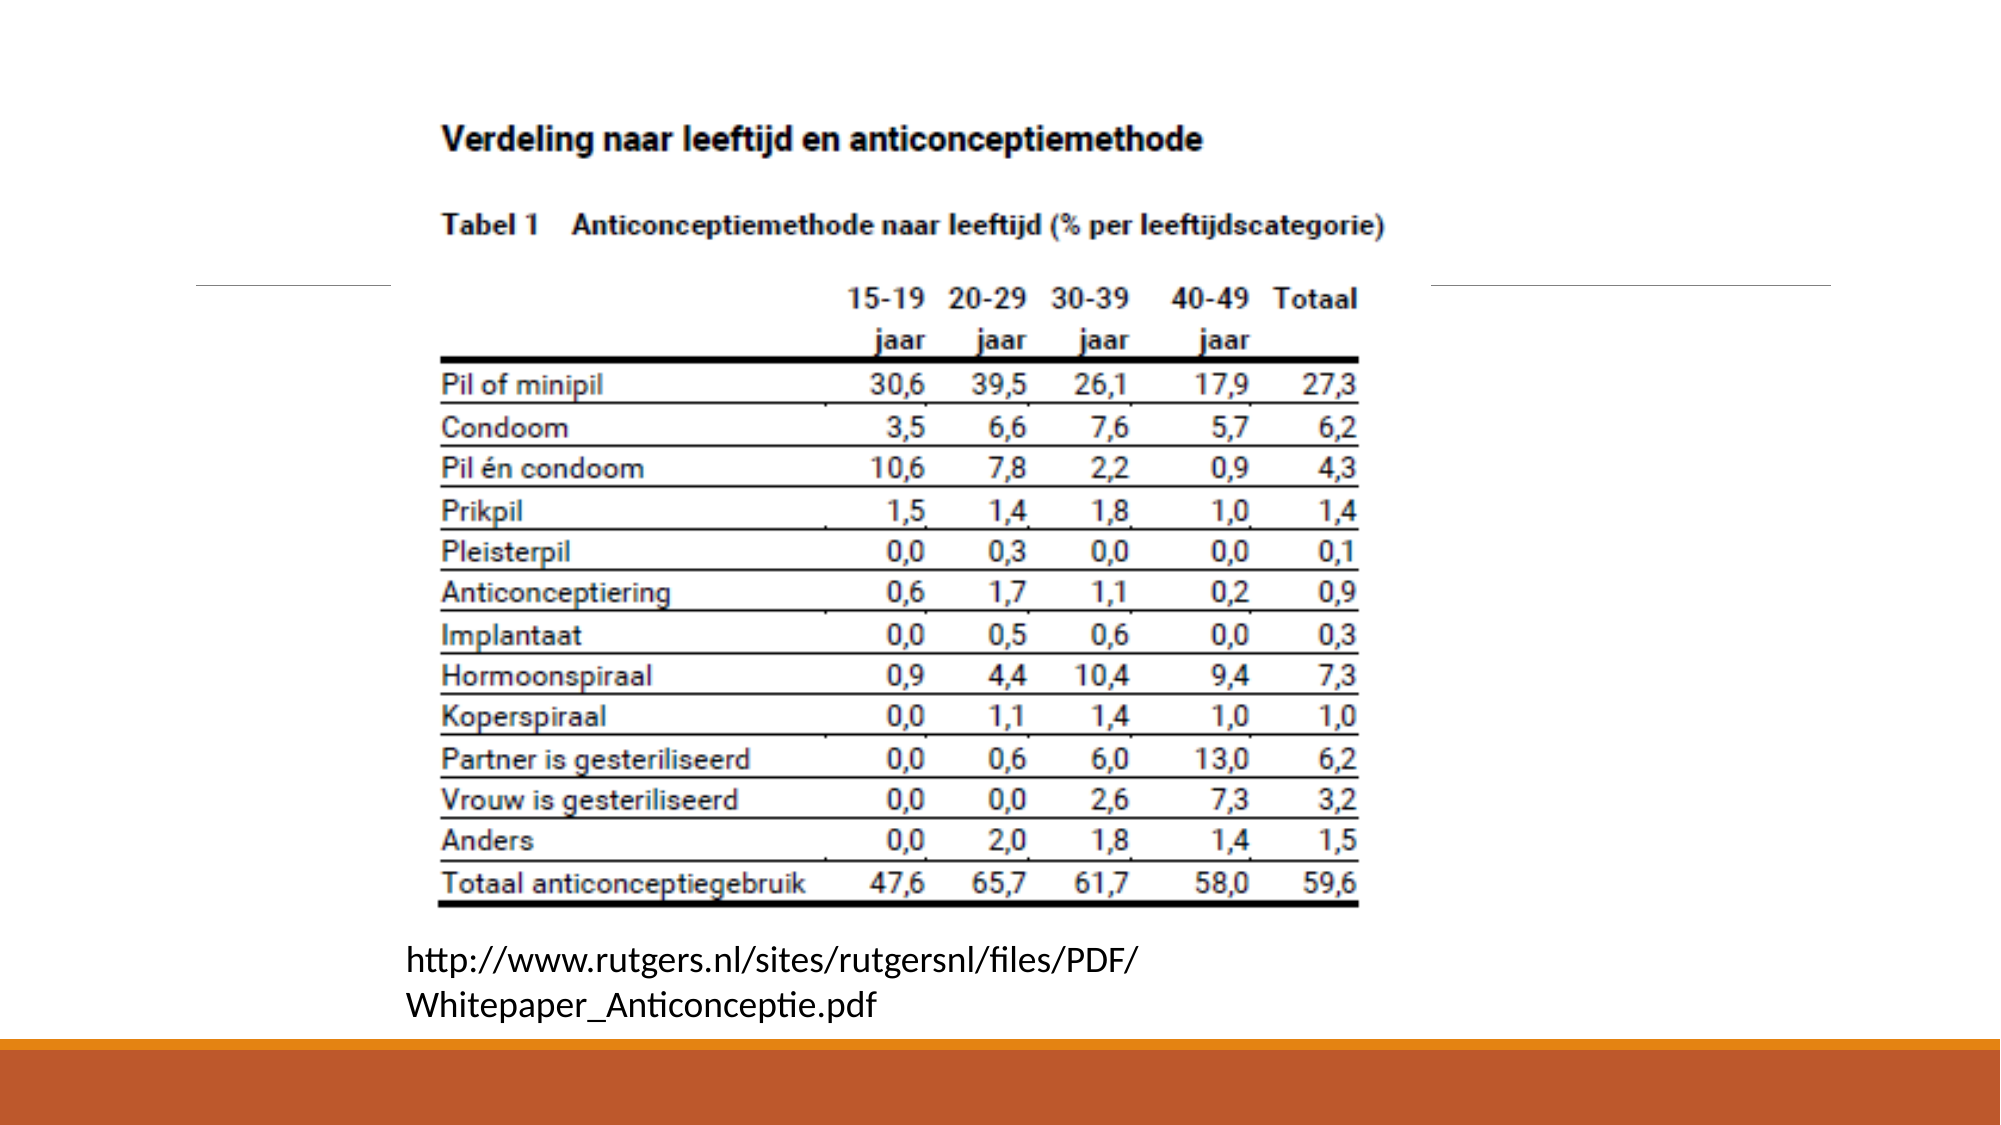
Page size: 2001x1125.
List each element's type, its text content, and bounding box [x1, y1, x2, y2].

picture [390, 85, 1431, 964]
text_box http://www.rutgers.nl/sites/rutgersnl/files/PDF/Whitepaper_Anticonceptie.pdf [391, 969, 1391, 1033]
